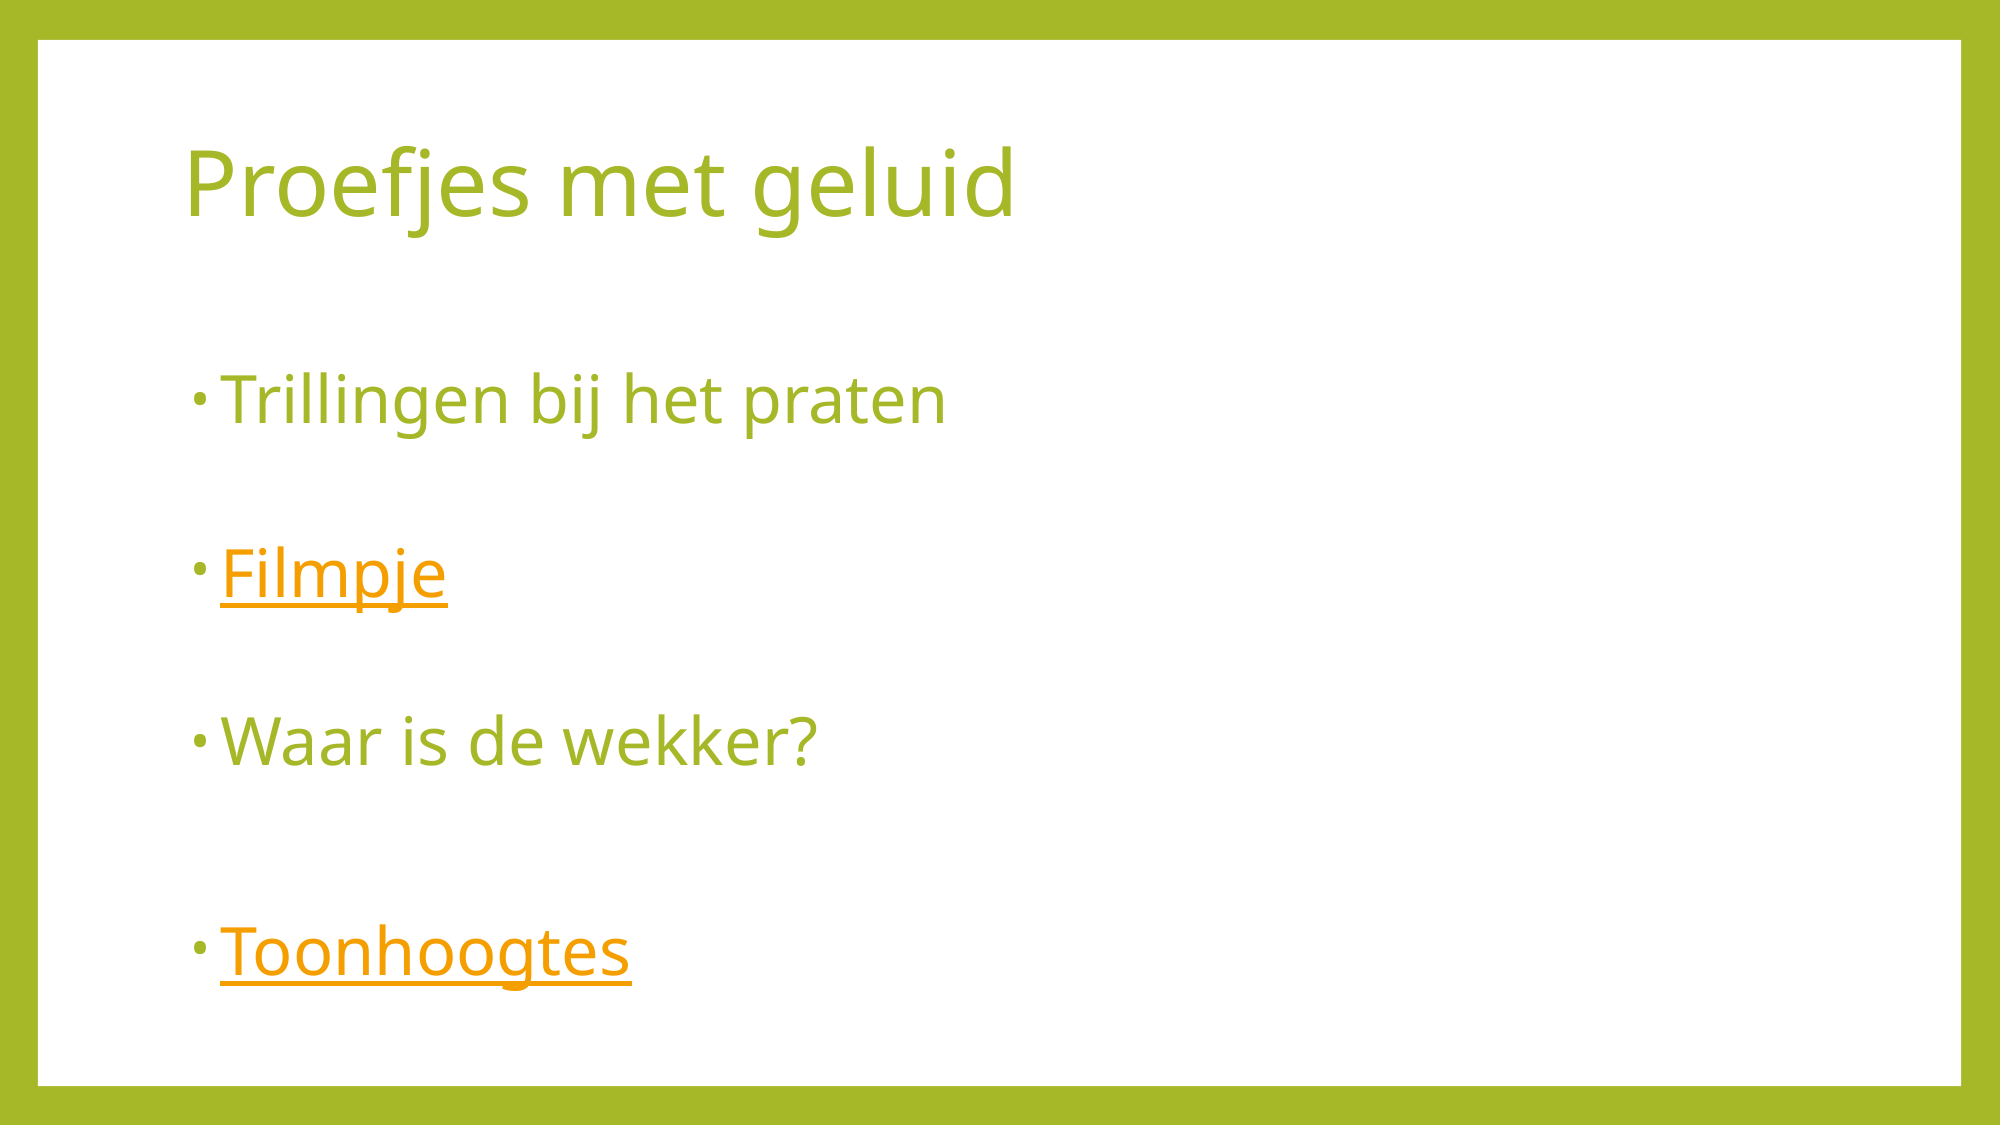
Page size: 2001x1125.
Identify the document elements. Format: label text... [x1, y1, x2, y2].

title Proefjes met geluid [168, 64, 1763, 289]
list Trillingen bij het praten Filmpje Waar is de wekker? Toonhoogtes [168, 289, 1763, 1125]
